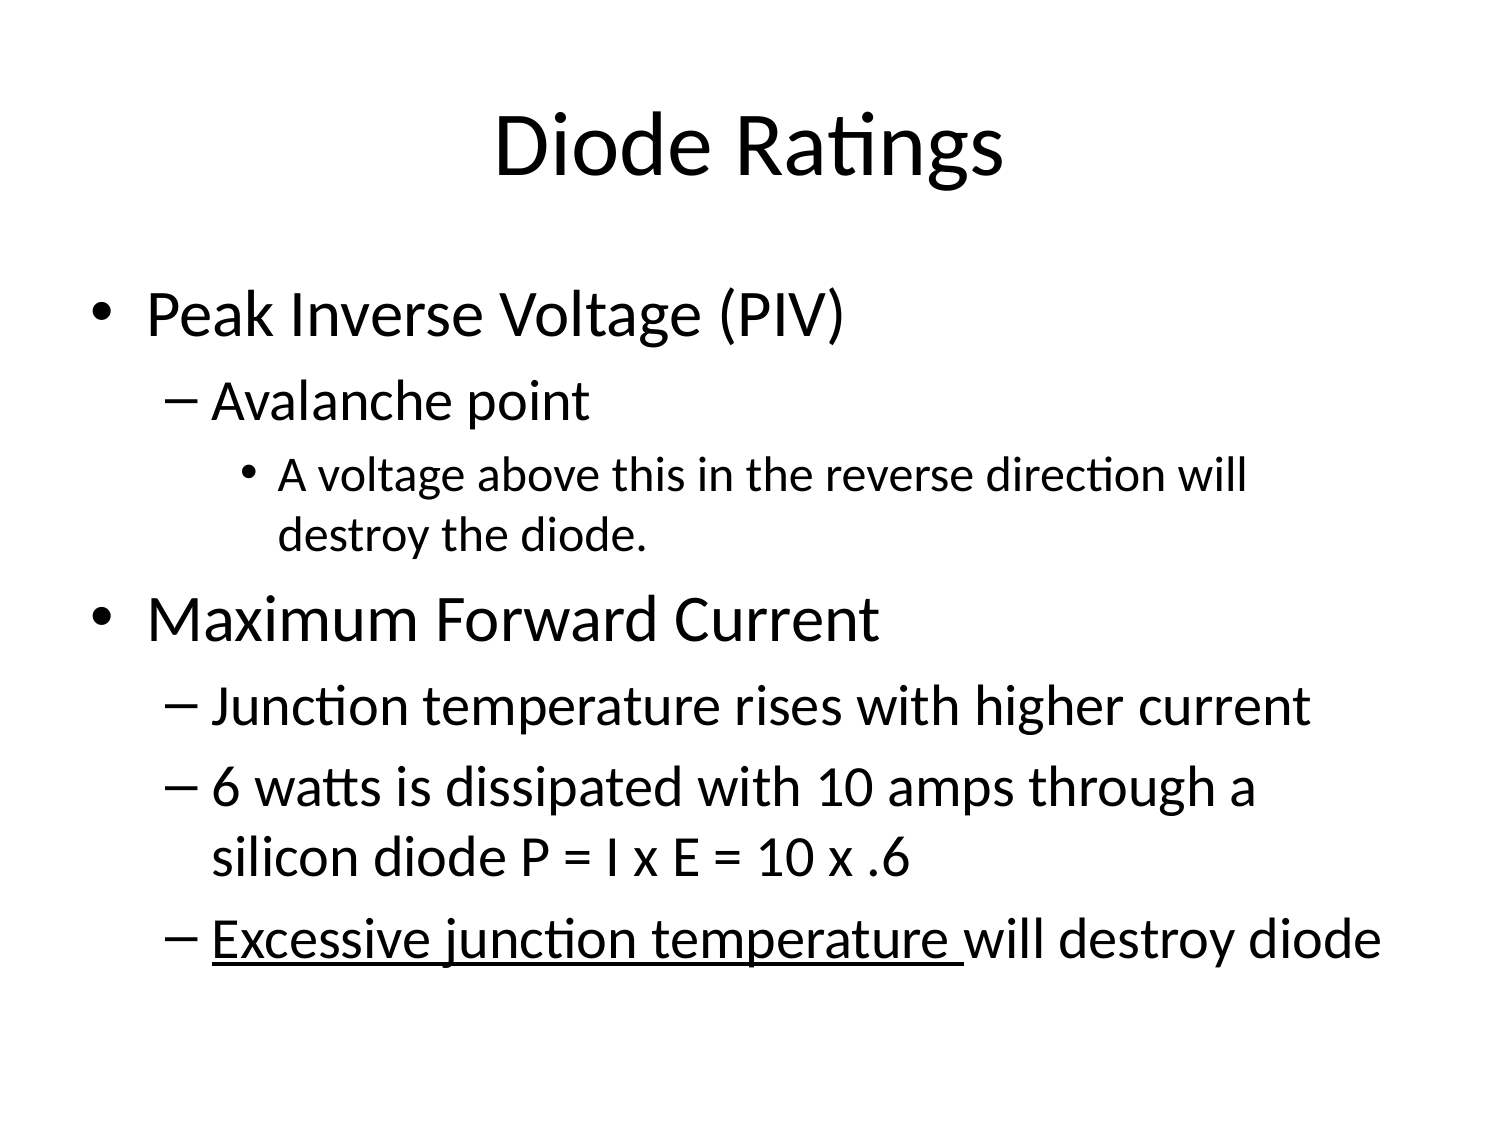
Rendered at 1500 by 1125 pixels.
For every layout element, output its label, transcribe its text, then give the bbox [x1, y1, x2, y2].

list Peak Inverse Voltage (PIV) Avalanche point A voltage above this in the reverse direction will destroy the diode. Maximum Forward Current Junction temperature rises with higher current 6 watts is dissipated with 10 amps through a silicon diode P = I x E = 10 x .6 Excessive junction temperature will destroy diode [75, 262, 1425, 1005]
title Diode Ratings [75, 45, 1425, 233]
